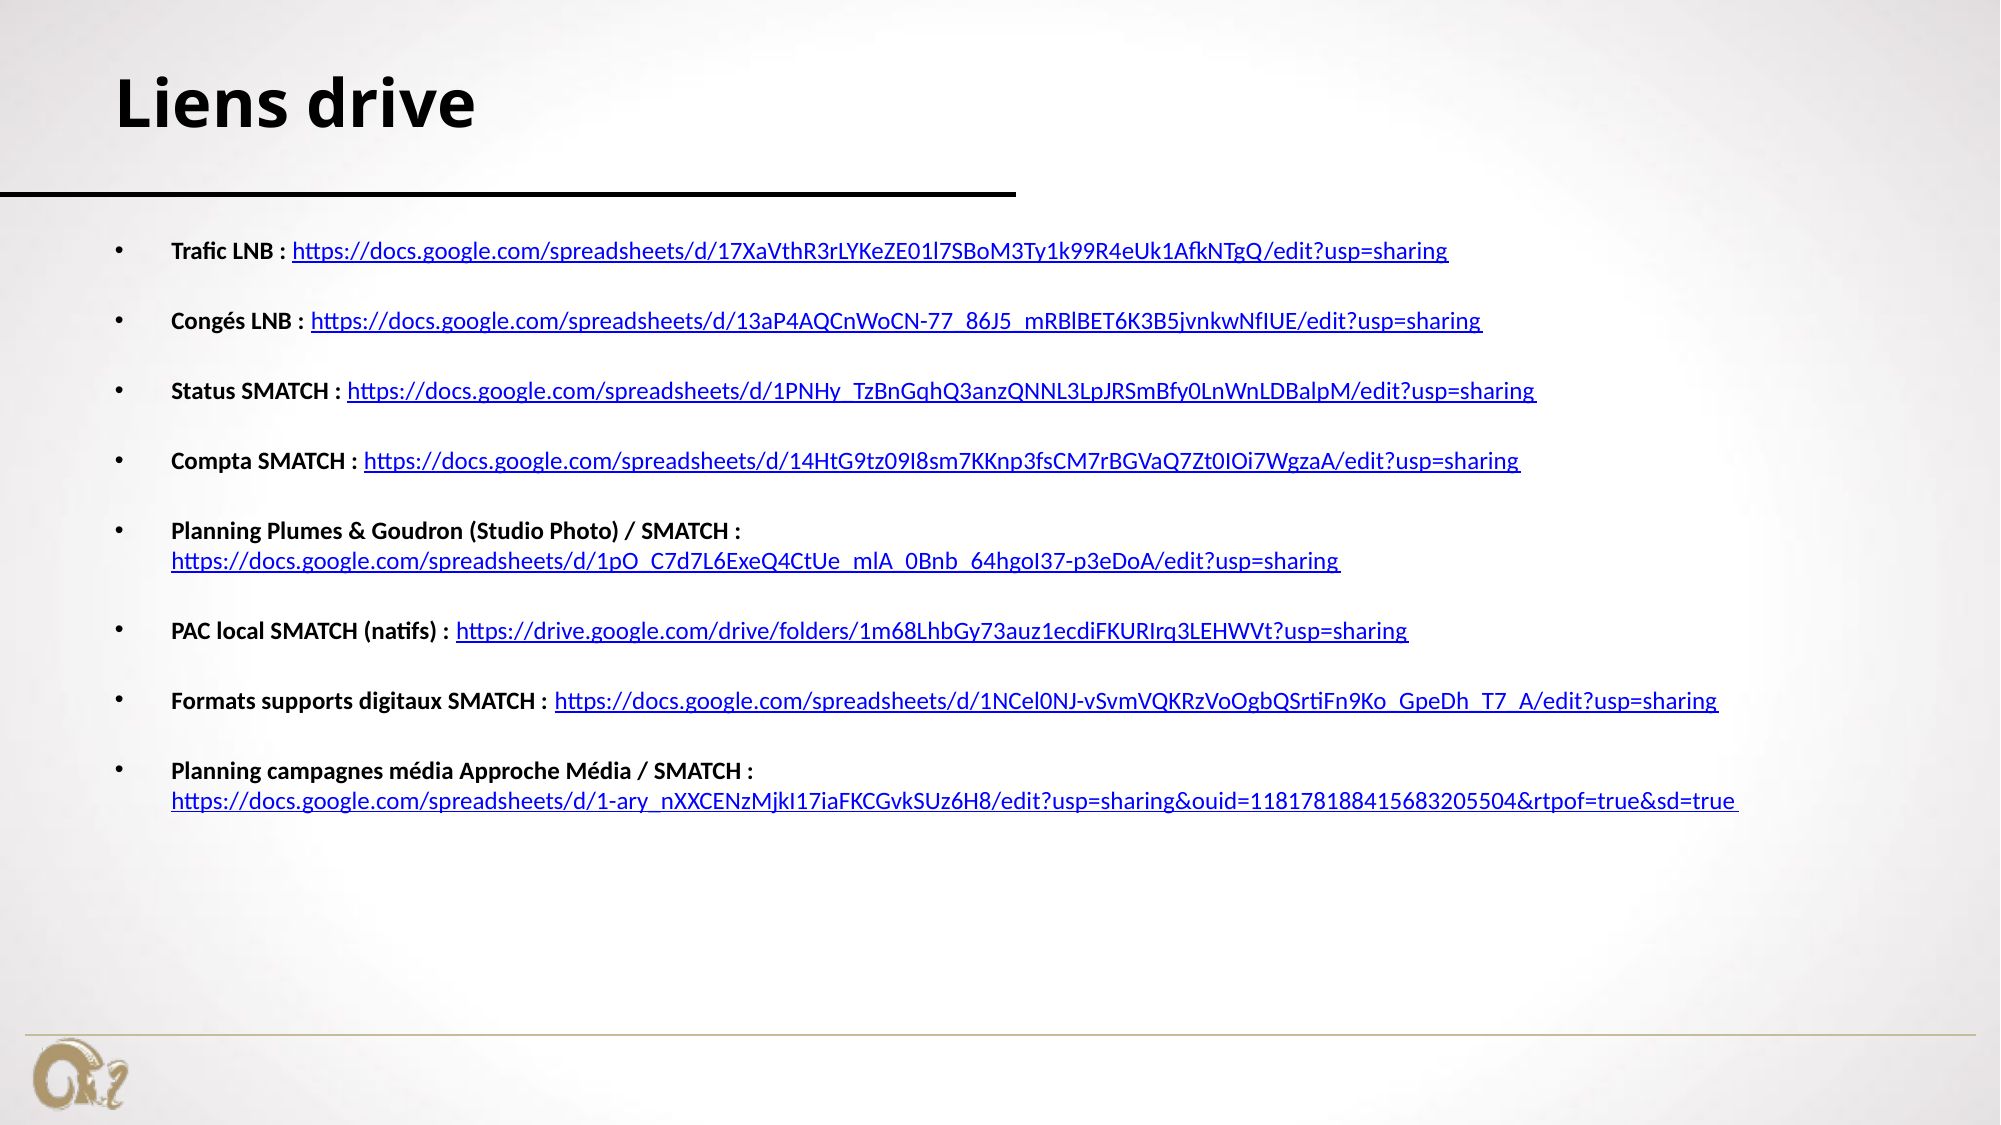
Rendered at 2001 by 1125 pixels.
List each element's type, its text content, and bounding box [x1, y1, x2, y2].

picture [0, 0, 2000, 1125]
list Trafic LNB : https://docs.google.com/spreadsheets/d/17XaVthR3rLYKeZE01l7SBoM3Ty1k99R4eUk1AfkNTgQ/edit?usp=sharing Congés LNB : https://docs.google.com/spreadsheets/d/13aP4AQCnWoCN-77_86J5_mRBlBET6K3B5jvnkwNfIUE/edit?usp=sharing Status SMATCH : https://docs.google.com/spreadsheets/d/1PNHy_TzBnGqhQ3anzQNNL3LpJRSmBfy0LnWnLDBalpM/edit?usp=sharing Compta SMATCH : https://docs.google.com/spreadsheets/d/14HtG9tz09I8sm7KKnp3fsCM7rBGVaQ7Zt0IOi7WgzaA/edit?usp=sharing Planning Plumes & Goudron (Studio Photo) / SMATCH : https://docs.google.com/spreadsheets/d/1pO_C7d7L6ExeQ4CtUe_mlA_0Bnb_64hgoI37-p3eDoA/edit?usp=sharing PAC local SMATCH (natifs) : https://drive.google.com/drive/folders/1m68LhbGy73auz1ecdiFKURIrq3LEHWVt?usp=sharing Formats supports digitaux SMATCH : https://docs.google.com/spreadsheets/d/1NCel0NJ-vSvmVQKRzVoOgbQSrtiFn9Ko_GpeDh_T7_A/edit?usp=sharing Planning campagnes média Approche Média / SMATCH : https://docs.google.com/spreadsheets/d/1-ary_nXXCENzMjkI17iaFKCGvkSUz6H8/edit?usp=sharing&ouid=118178188415683205504&rtpof=true&sd=true [99, 227, 1900, 999]
title Liens drive [99, 7, 1900, 195]
